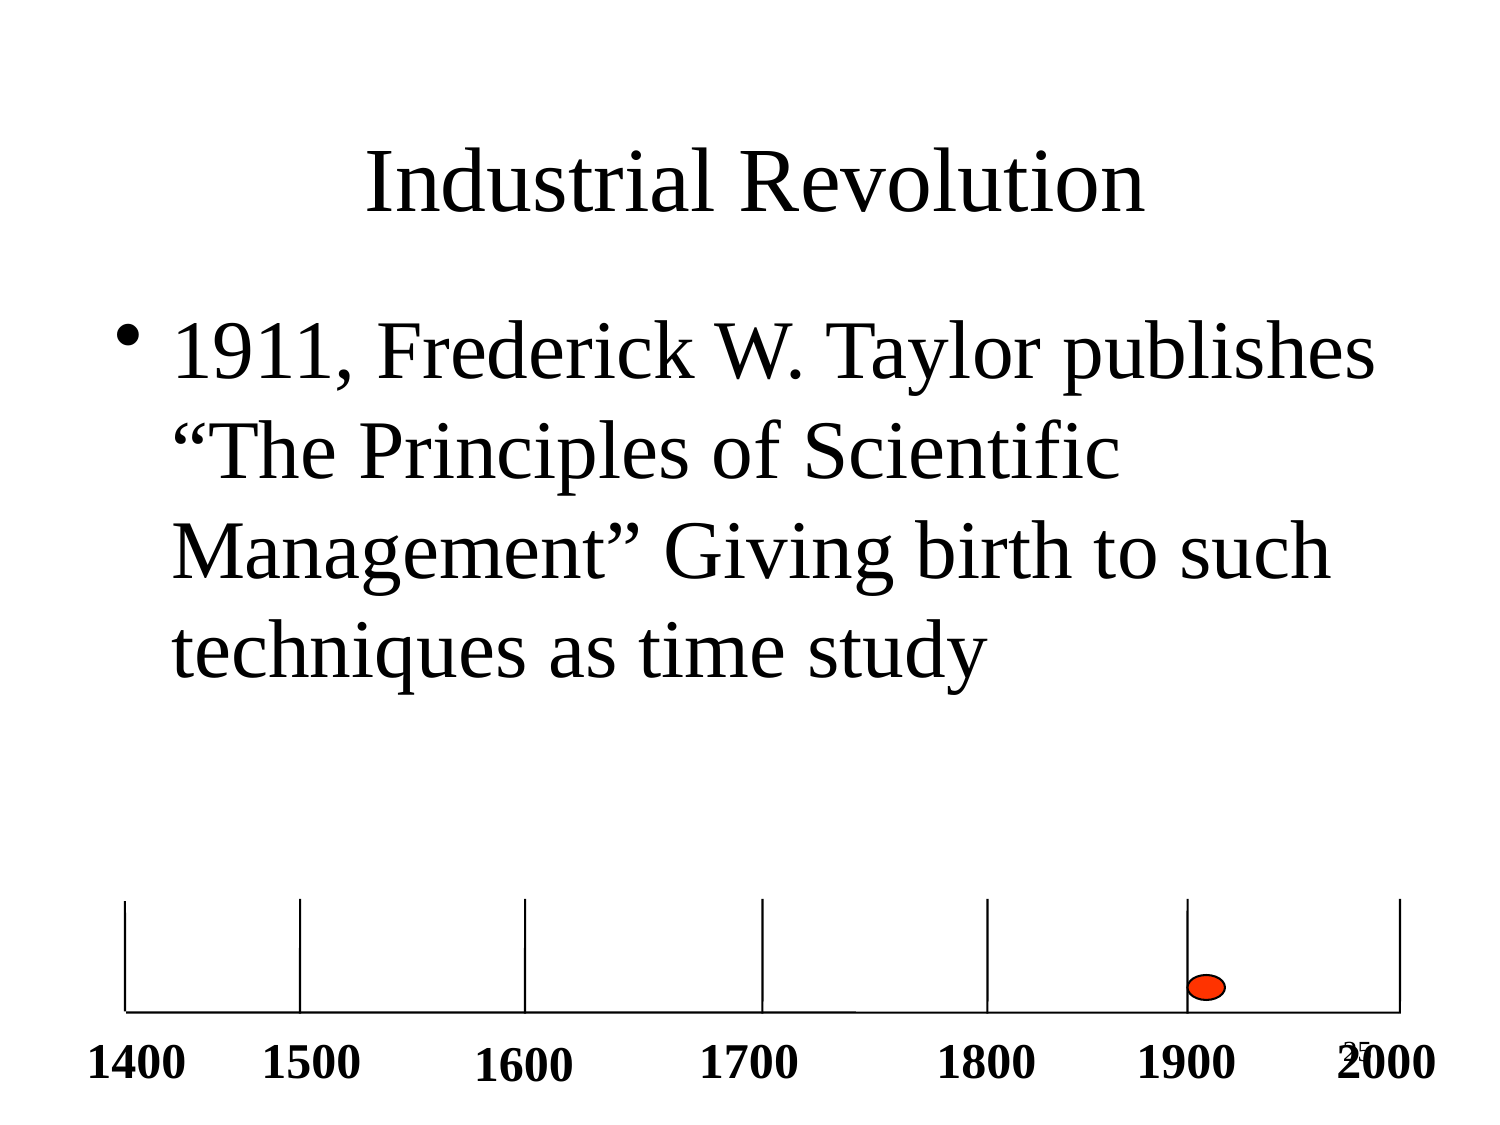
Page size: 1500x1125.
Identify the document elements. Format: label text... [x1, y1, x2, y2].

text_box 1500 [246, 1022, 377, 1097]
text_box 1700 [684, 1022, 814, 1097]
slide_number 25 [1074, 1025, 1388, 1100]
text_box 1600 [459, 1024, 601, 1099]
title Industrial Revolution [112, 99, 1400, 250]
text_box 2000 [1321, 1021, 1452, 1097]
text_box 1900 [1121, 1022, 1252, 1097]
text_box 1400 [71, 1021, 202, 1097]
list 1911, Frederick W. Taylor publishes “The Principles of Scientific Management” Giving birth to such techniques as time study [99, 287, 1425, 775]
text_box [124, 898, 1401, 1014]
text_box 1800 [921, 1022, 1052, 1097]
